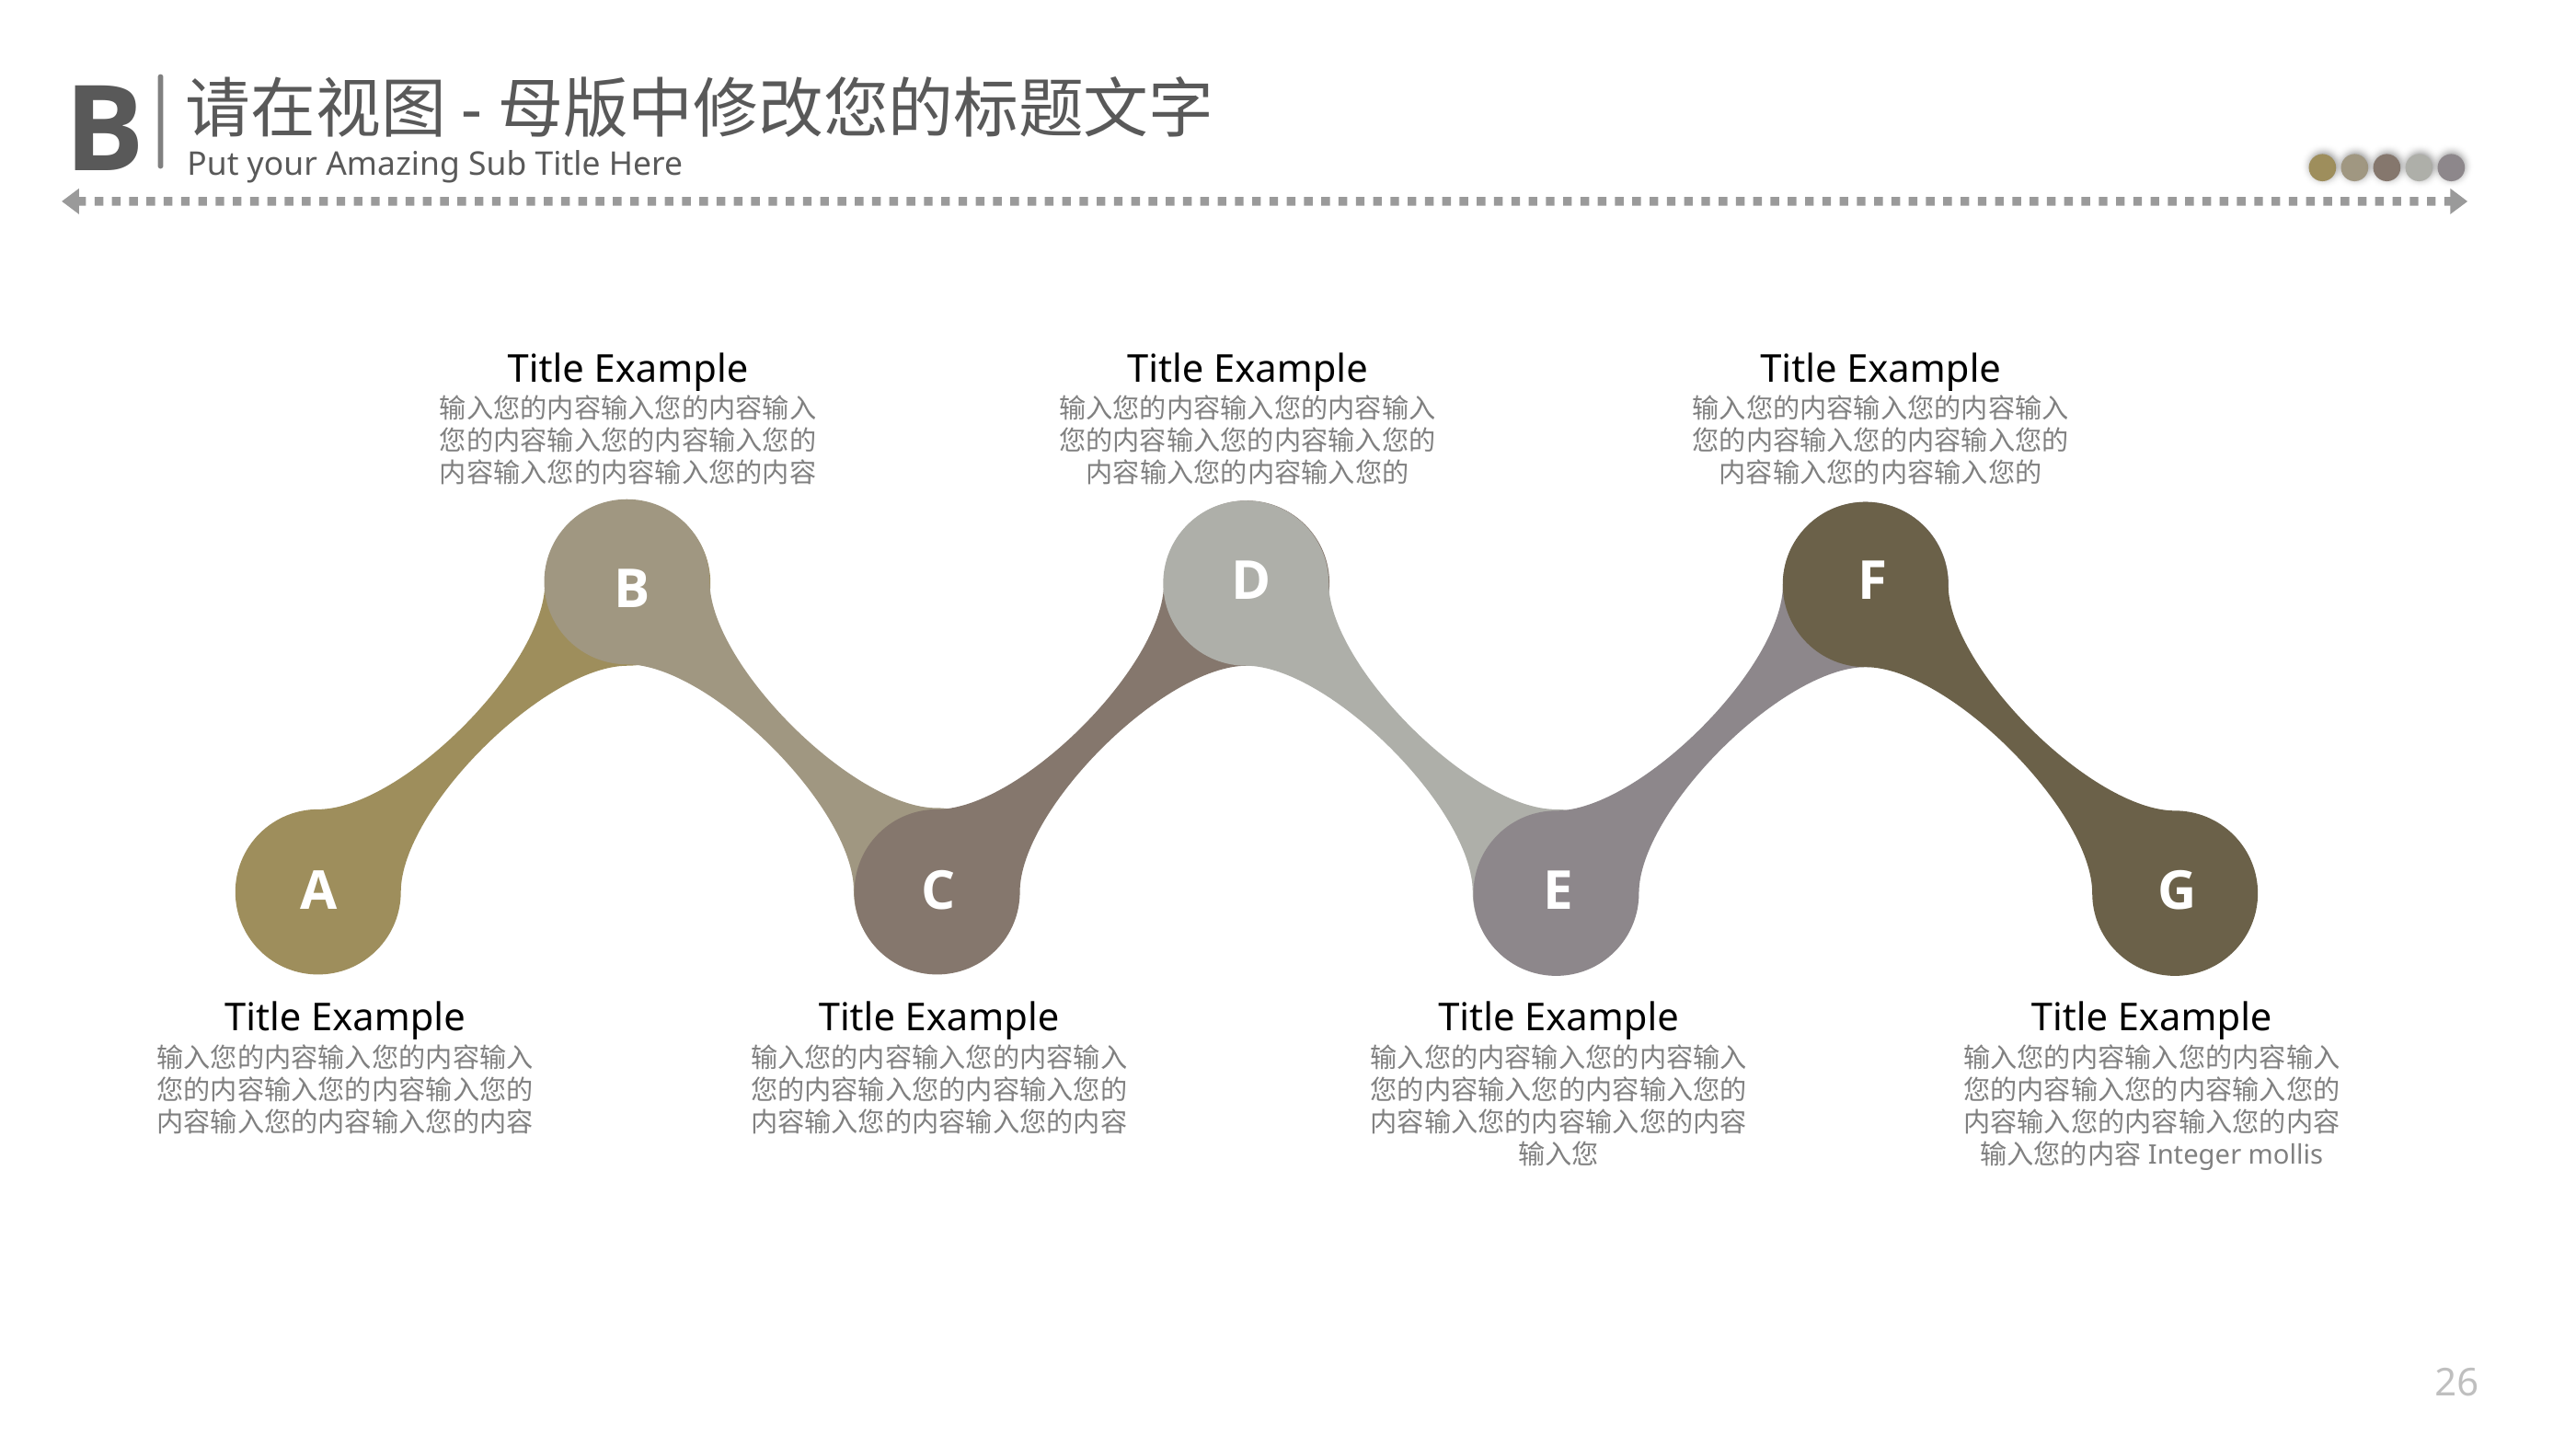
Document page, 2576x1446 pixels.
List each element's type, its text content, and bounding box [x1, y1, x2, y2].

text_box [1355, 992, 1763, 1138]
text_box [424, 343, 832, 489]
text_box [854, 499, 1159, 975]
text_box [1948, 992, 2355, 1171]
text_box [1782, 501, 2259, 977]
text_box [1473, 501, 1778, 977]
text_box 26 [2415, 1352, 2499, 1433]
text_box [1043, 343, 1452, 489]
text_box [235, 499, 540, 975]
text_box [1677, 343, 2085, 489]
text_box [544, 499, 850, 974]
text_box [1163, 499, 1469, 975]
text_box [735, 992, 1143, 1138]
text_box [141, 992, 549, 1138]
